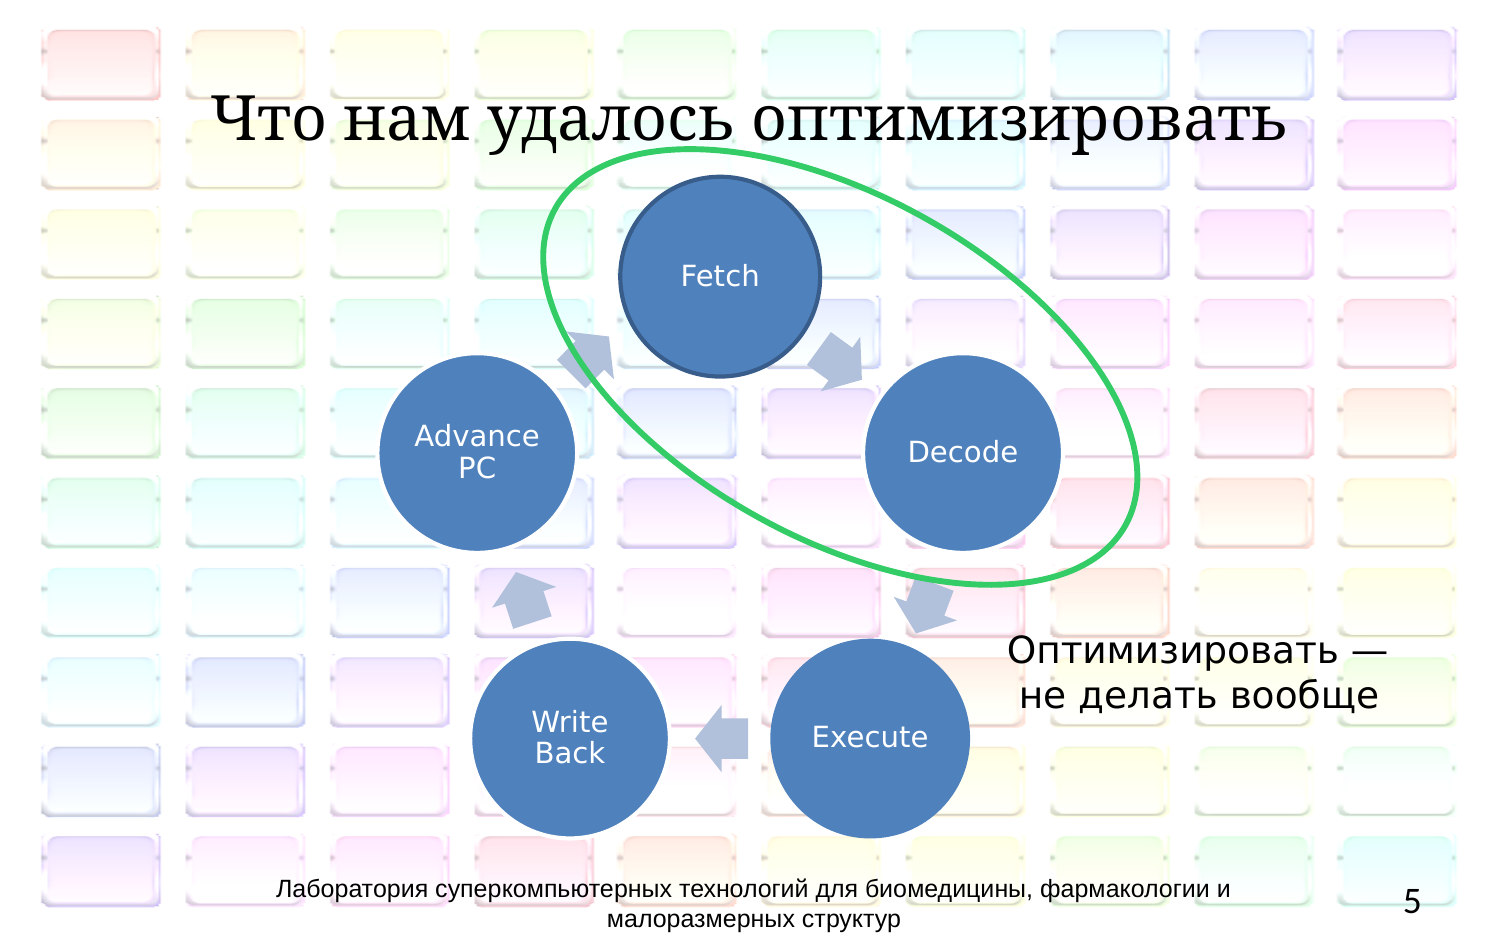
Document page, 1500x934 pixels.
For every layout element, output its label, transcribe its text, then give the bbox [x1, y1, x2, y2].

text_box Лаборатория суперкомпьютерных технологий для биомедицины, фармакологии и малоразмерных структур [171, 864, 1338, 915]
picture [0, 0, 1500, 934]
text_box Оптимизировать — не делать вообще [1063, 618, 1405, 724]
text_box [377, 176, 1063, 839]
text_box 5 [1387, 868, 1473, 918]
title Что нам удалось оптимизировать [75, 37, 1425, 193]
text_box [585, 149, 833, 176]
text_box [1063, 325, 1138, 574]
